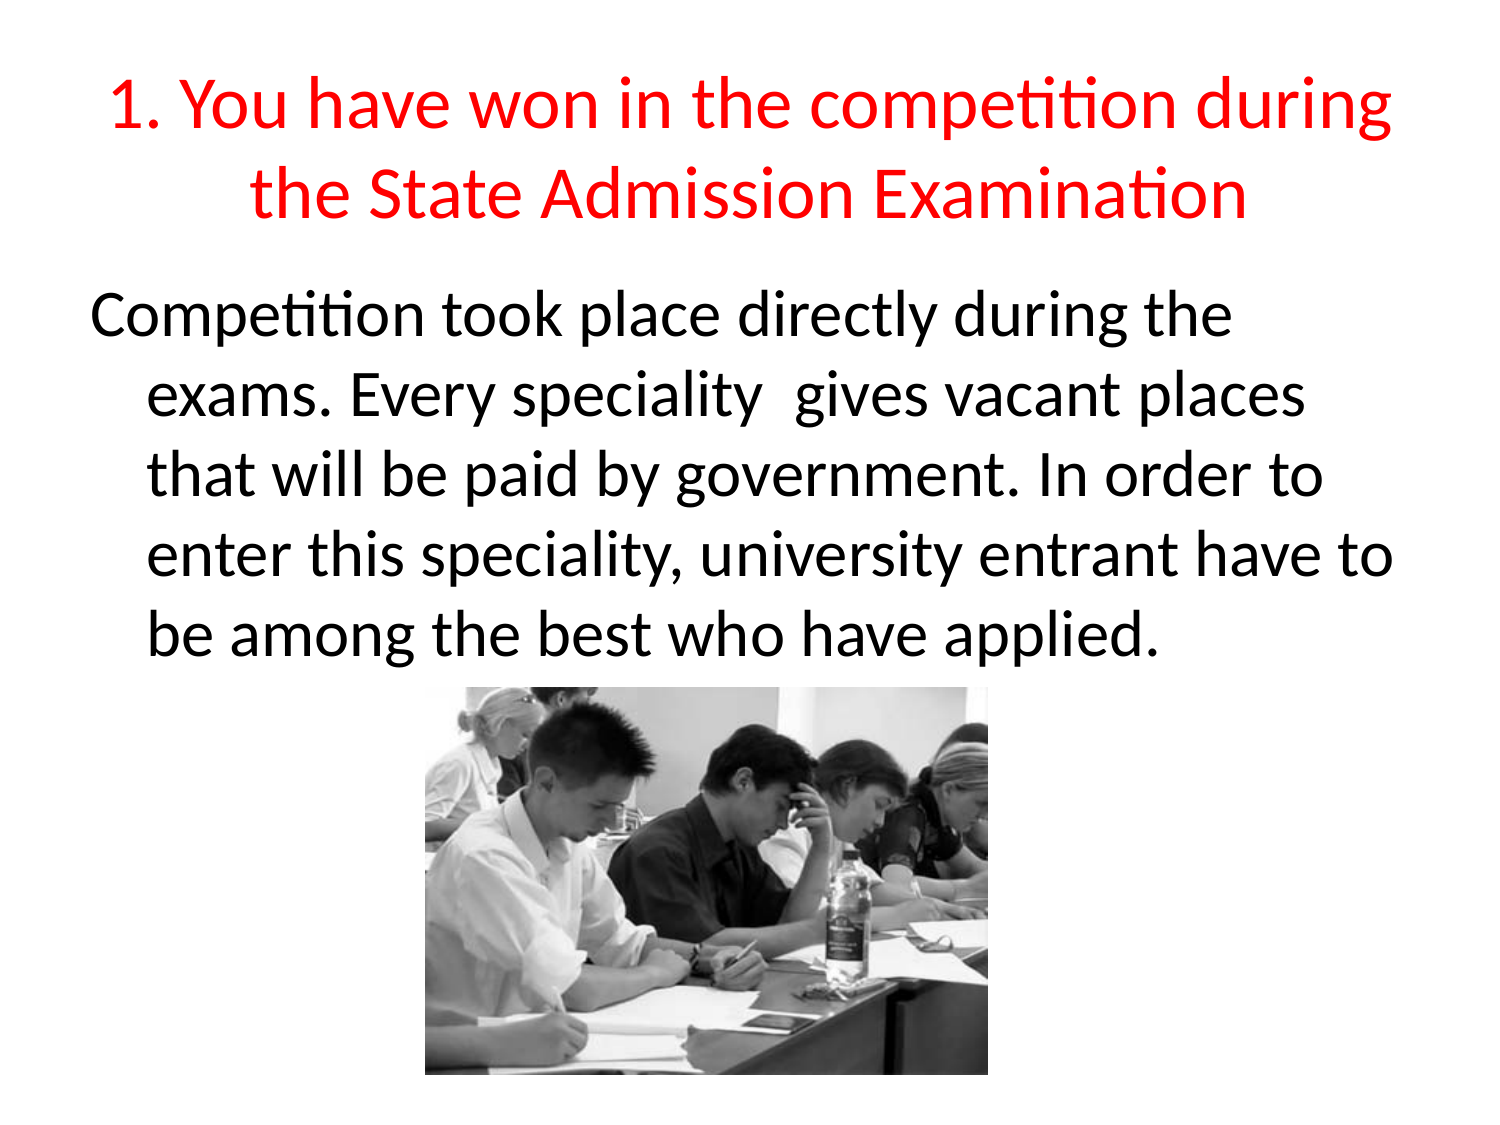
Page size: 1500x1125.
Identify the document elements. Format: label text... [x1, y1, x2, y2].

picture [424, 687, 988, 1076]
list Competition took place directly during the exams. Every speciality gives vacant places that will be paid by government. In order to enter this speciality, university entrant have to be among the best who have applied. [75, 262, 1425, 1005]
title 1. You have won in the competition during the State Admission Examination [75, 50, 1425, 238]
